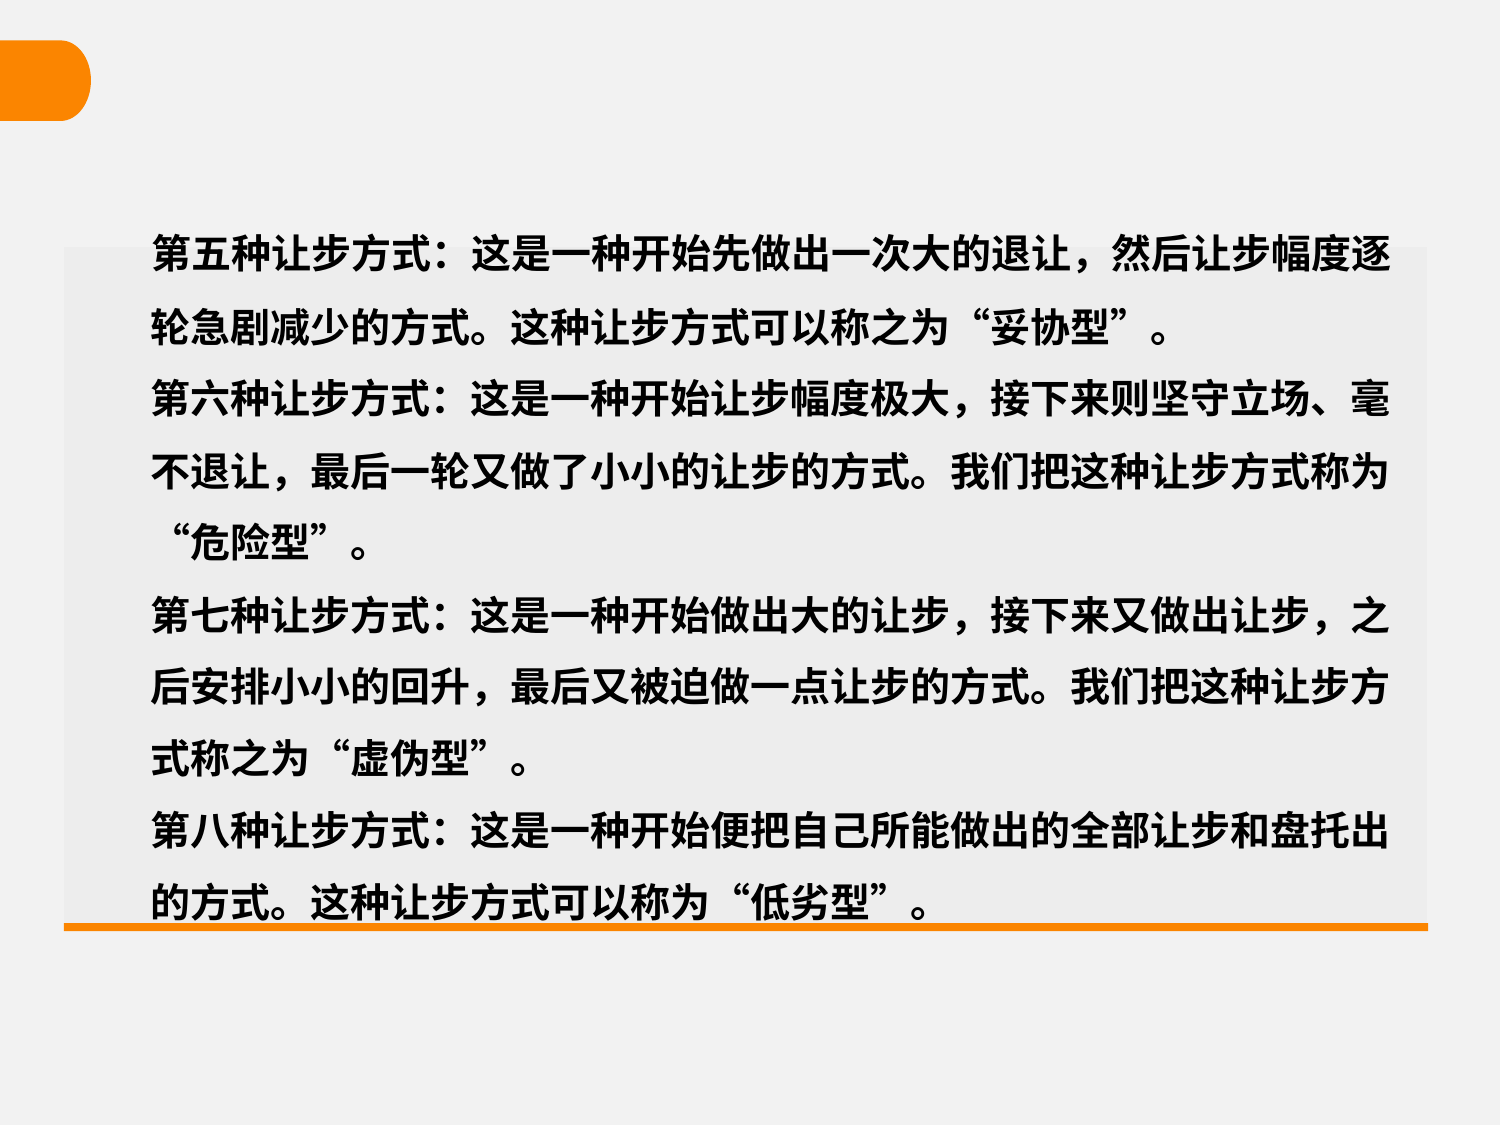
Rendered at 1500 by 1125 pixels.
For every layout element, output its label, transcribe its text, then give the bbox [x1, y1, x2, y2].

list 第五种让步方式：这是一种开始先做出一次大的退让，然后让步幅度逐轮急剧减少的方式。这种让步方式可以称之为“妥协型”。 第六种让步方式：这是一种开始让步幅度极大，接下来则坚守立场、毫不退让，最后一轮又做了小小的让步的方式。我们把这种让步方式称为“危险型”。 第七种让步方式：这是一种开始做出大的让步，接下来又做出让步，之后安排小小的回升，最后又被迫做一点让步的方式。我们把这种让步方式称之为“虚伪型”。 第八种让步方式：这是一种开始便把自己所能做出的全部让步和盘托出的方式。这种让步方式可以称为“低劣型”。 [81, 183, 1432, 939]
